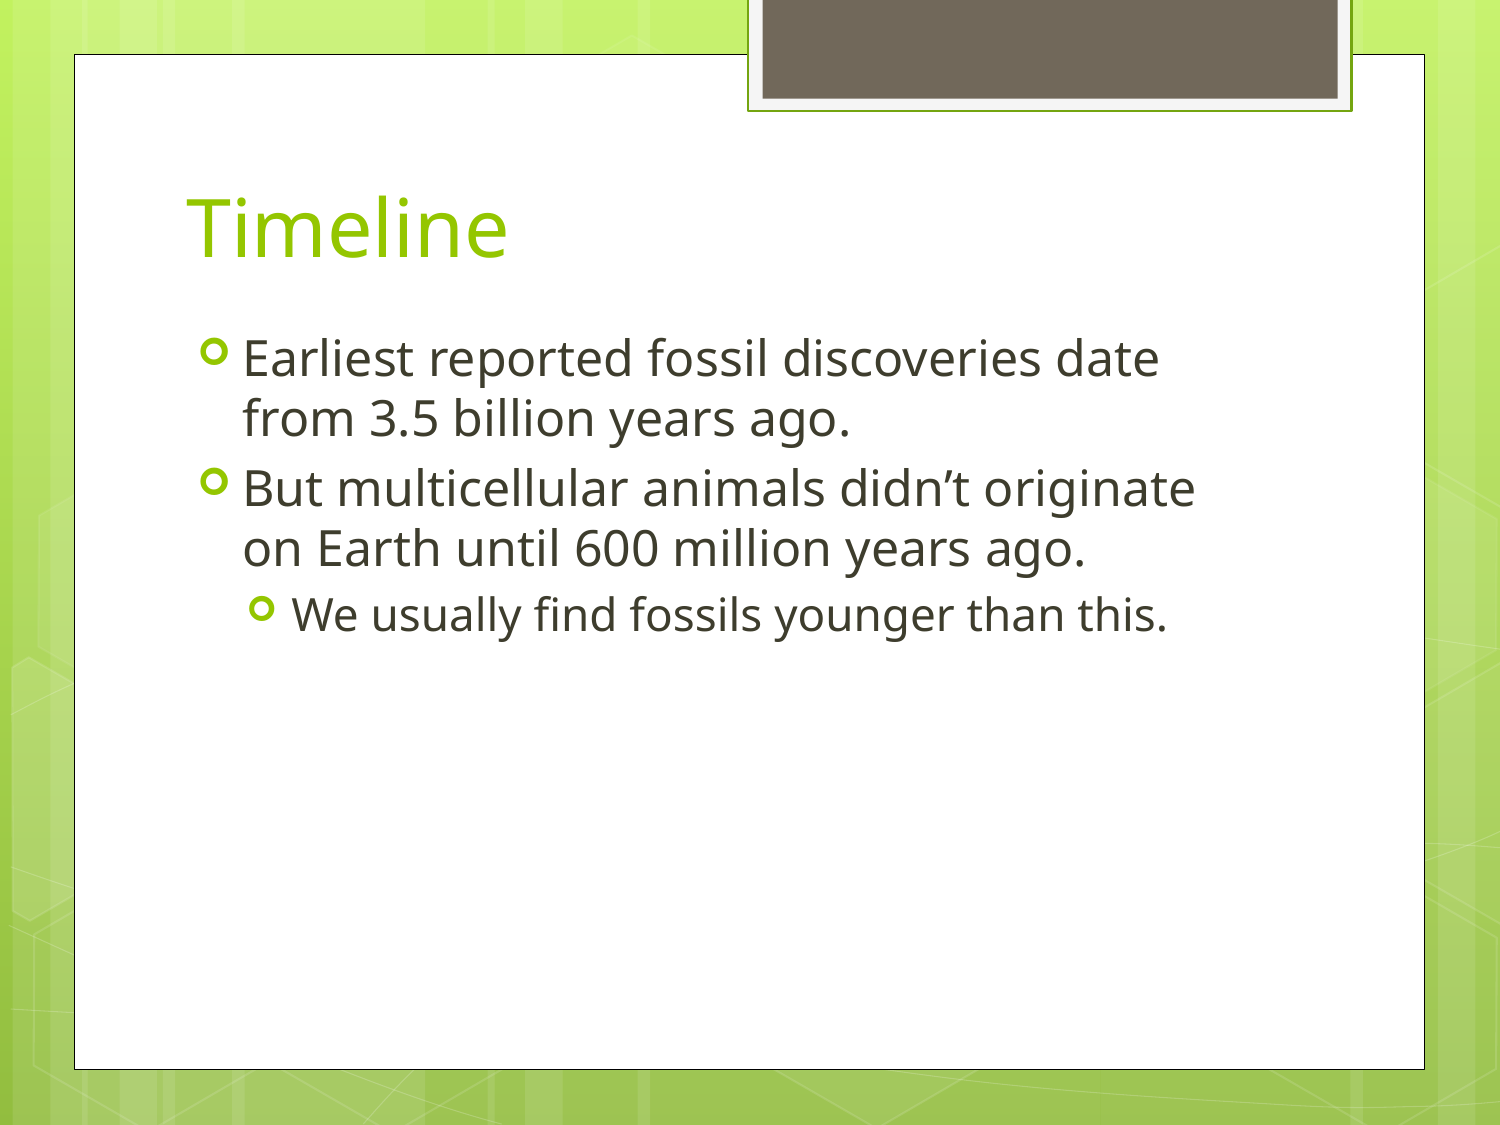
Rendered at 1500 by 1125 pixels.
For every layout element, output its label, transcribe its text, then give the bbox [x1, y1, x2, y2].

title Timeline [171, 168, 1324, 282]
list Earliest reported fossil discoveries date from 3.5 billion years ago. But multicellular animals didn’t originate on Earth until 600 million years ago. We usually find fossils younger than this. [171, 318, 1283, 957]
